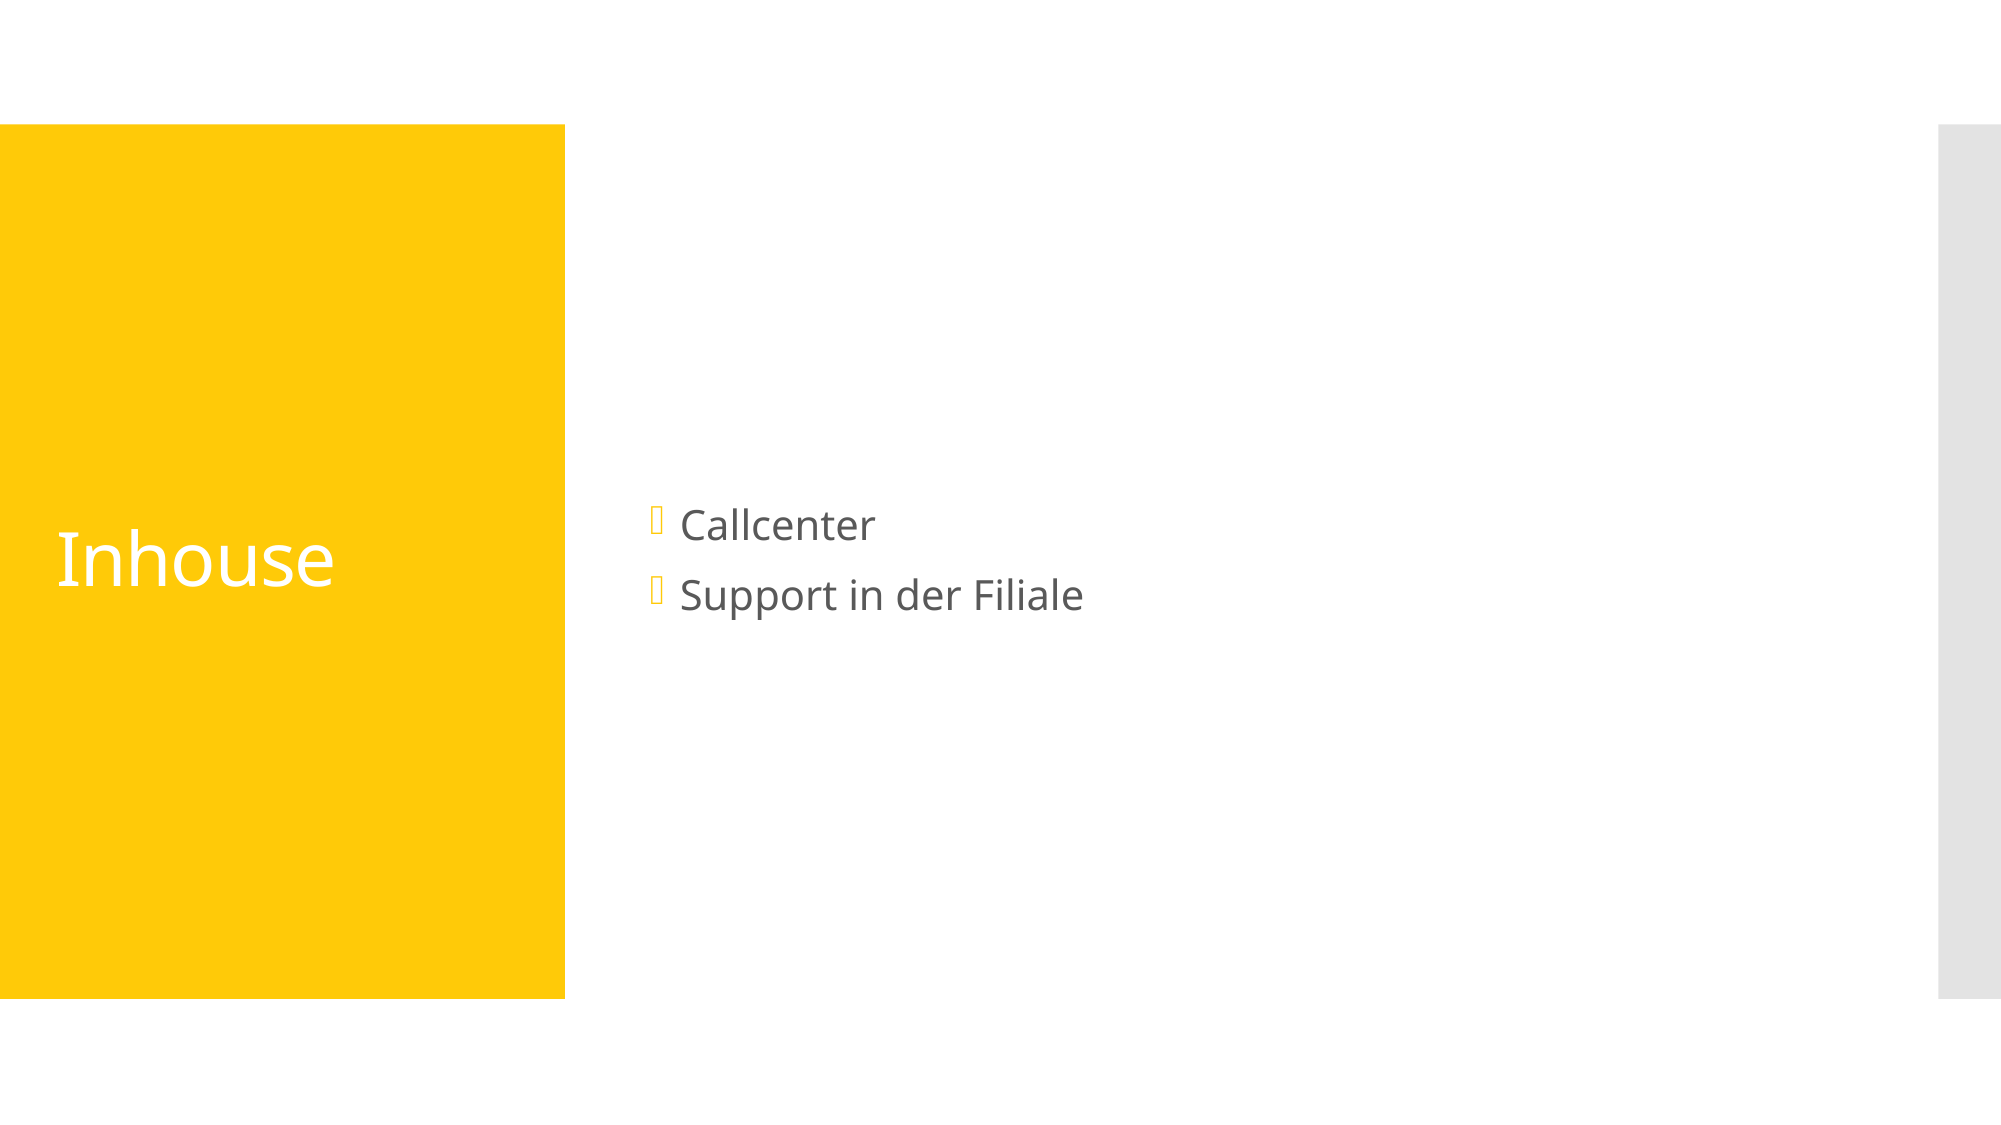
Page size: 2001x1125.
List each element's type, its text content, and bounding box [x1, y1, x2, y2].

title Inhouse [41, 184, 525, 940]
list Callcenter Support in der Filiale [634, 141, 1835, 982]
